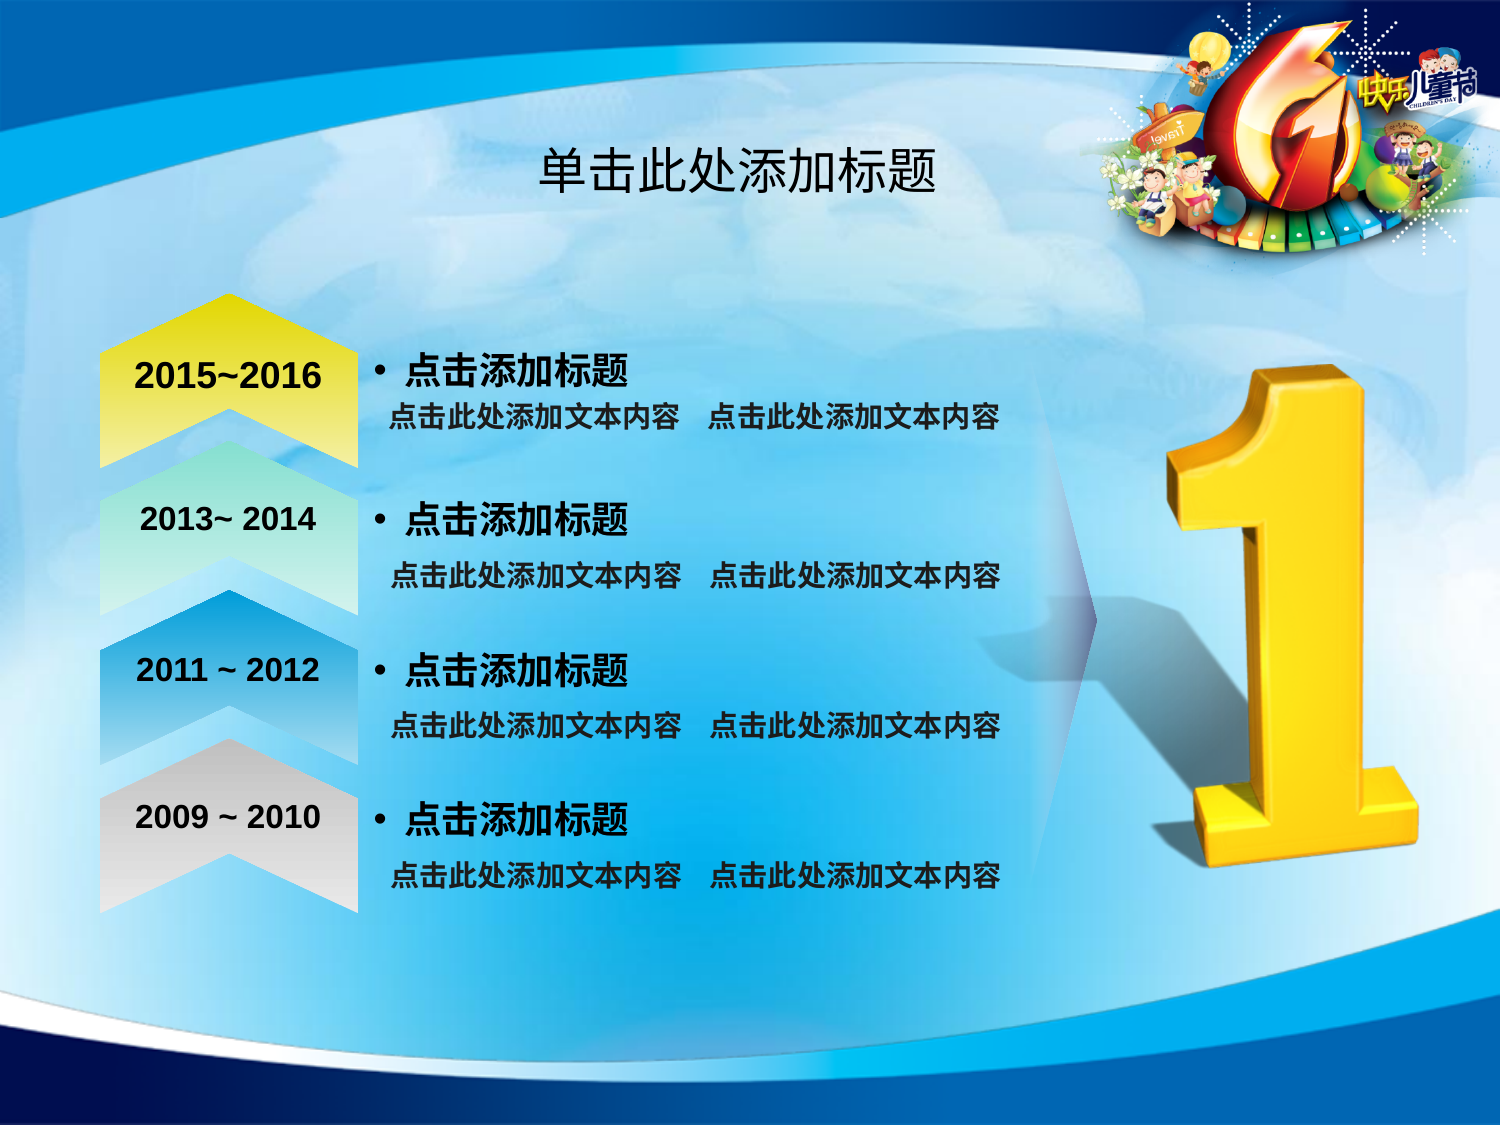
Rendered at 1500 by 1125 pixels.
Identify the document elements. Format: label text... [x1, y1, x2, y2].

text_box 点击此处添加文本内容 点击此处添加文本内容 [375, 699, 967, 750]
text_box 2011 ~ 2012 [115, 640, 341, 696]
text_box 点击添加标题 [358, 788, 942, 849]
text_box [99, 642, 359, 766]
title 单击此处添加标题 [457, 117, 1018, 223]
text_box [99, 493, 359, 616]
text_box 点击添加标题 [358, 339, 942, 400]
picture [0, 0, 1500, 1125]
text_box [123, 738, 335, 788]
text_box [99, 345, 359, 469]
text_box 点击此处添加文本内容 点击此处添加文本内容 [375, 549, 967, 600]
text_box 2013~ 2014 [115, 489, 341, 545]
text_box 点击此处添加文本内容 点击此处添加文本内容 [375, 849, 1040, 900]
text_box [99, 790, 359, 914]
text_box [123, 293, 336, 343]
text_box 2009 ~ 2010 [115, 788, 341, 844]
text_box [126, 440, 333, 489]
text_box 2015~2016 [115, 343, 341, 404]
text_box 点击添加标题 [358, 639, 942, 700]
text_box 点击添加标题 [358, 488, 942, 549]
text_box [123, 590, 336, 640]
text_box 点击此处添加文本内容 点击此处添加文本内容 [373, 391, 967, 441]
